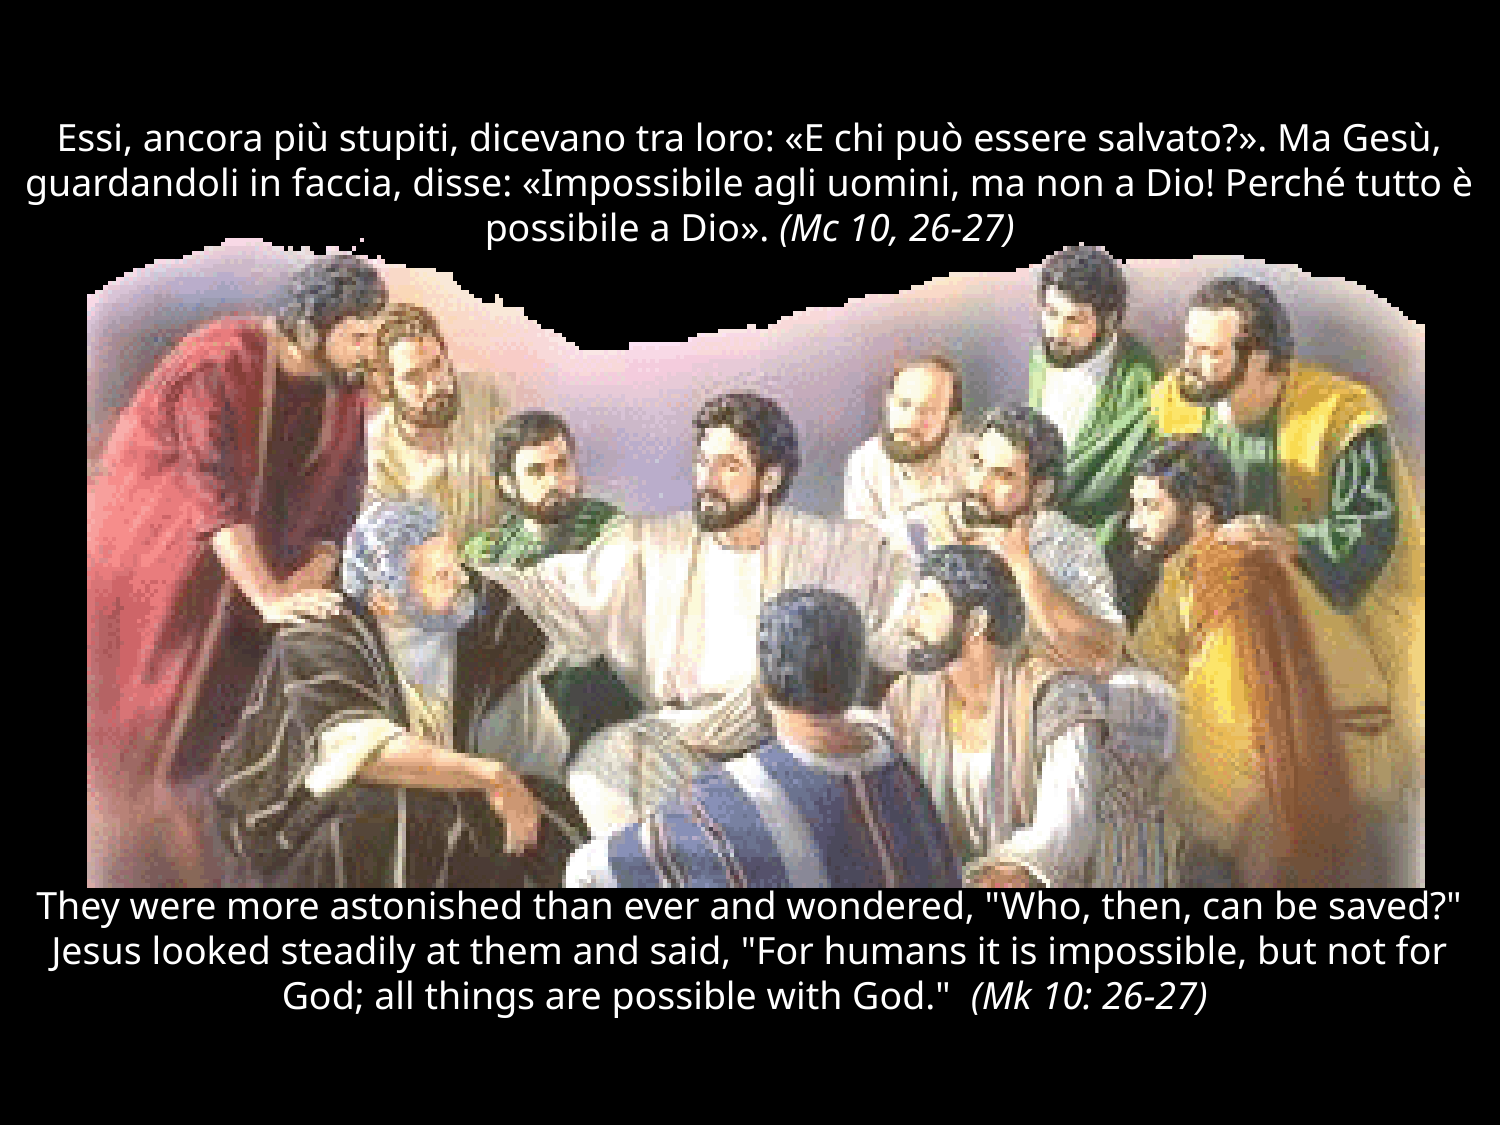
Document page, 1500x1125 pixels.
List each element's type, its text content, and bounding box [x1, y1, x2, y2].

text_box They were more astonished than ever and wondered, "Who, then, can be saved?" Jesus looked steadily at them and said, "For humans it is impossible, but not for God; all things are possible with God." (Mk 10: 26-27) [0, 874, 1500, 1025]
picture [87, 199, 1425, 888]
title Essi, ancora più stupiti, dicevano tra loro: «E chi può essere salvato?». Ma Gesù, guardandoli in faccia, disse: «Impossibile agli uomini, ma non a Dio! Perché tutto è possibile a Dio». (Mc 10, 26-27) [0, 87, 1500, 275]
